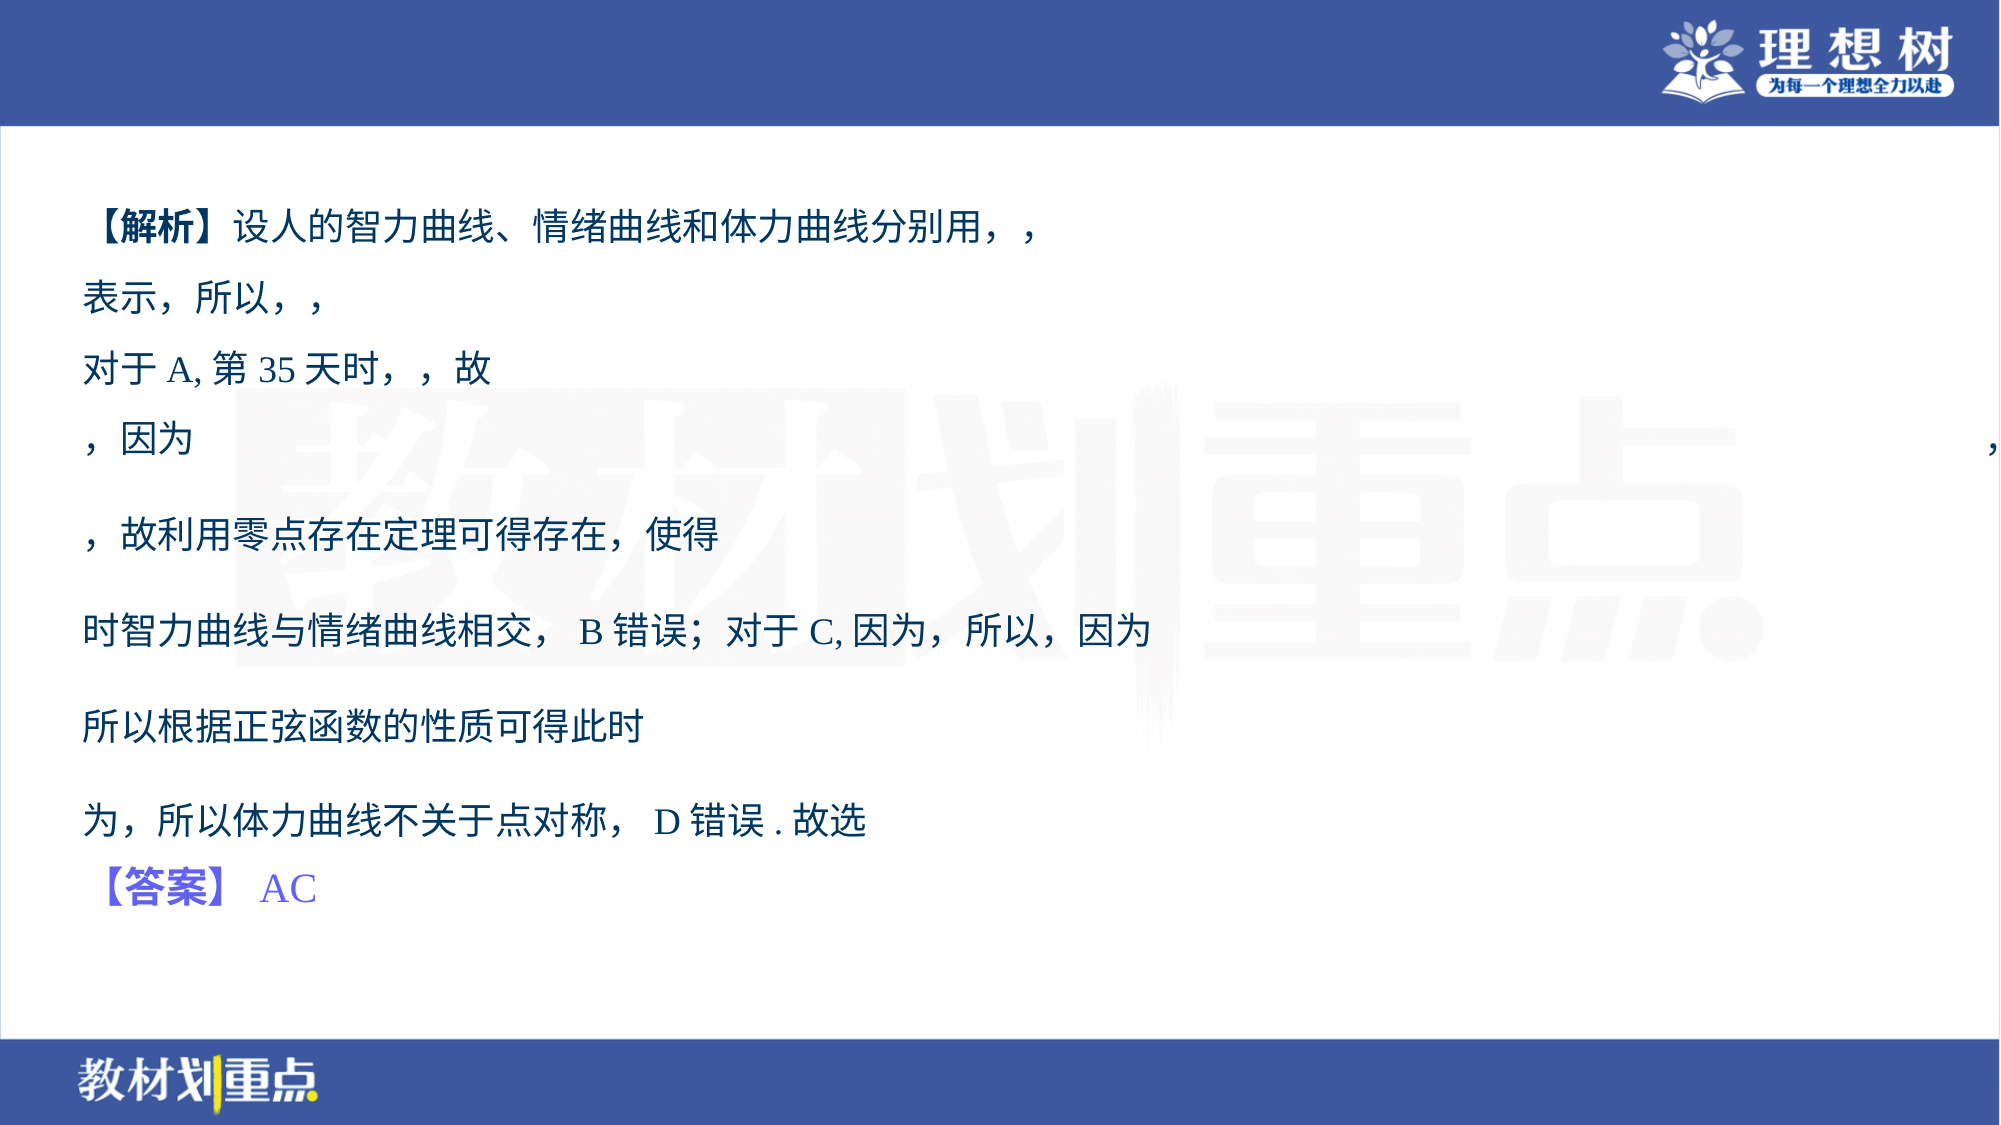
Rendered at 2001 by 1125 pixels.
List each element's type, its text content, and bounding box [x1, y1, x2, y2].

text_box 【答案】AC [82, 835, 1817, 903]
picture [0, 0, 2000, 1125]
